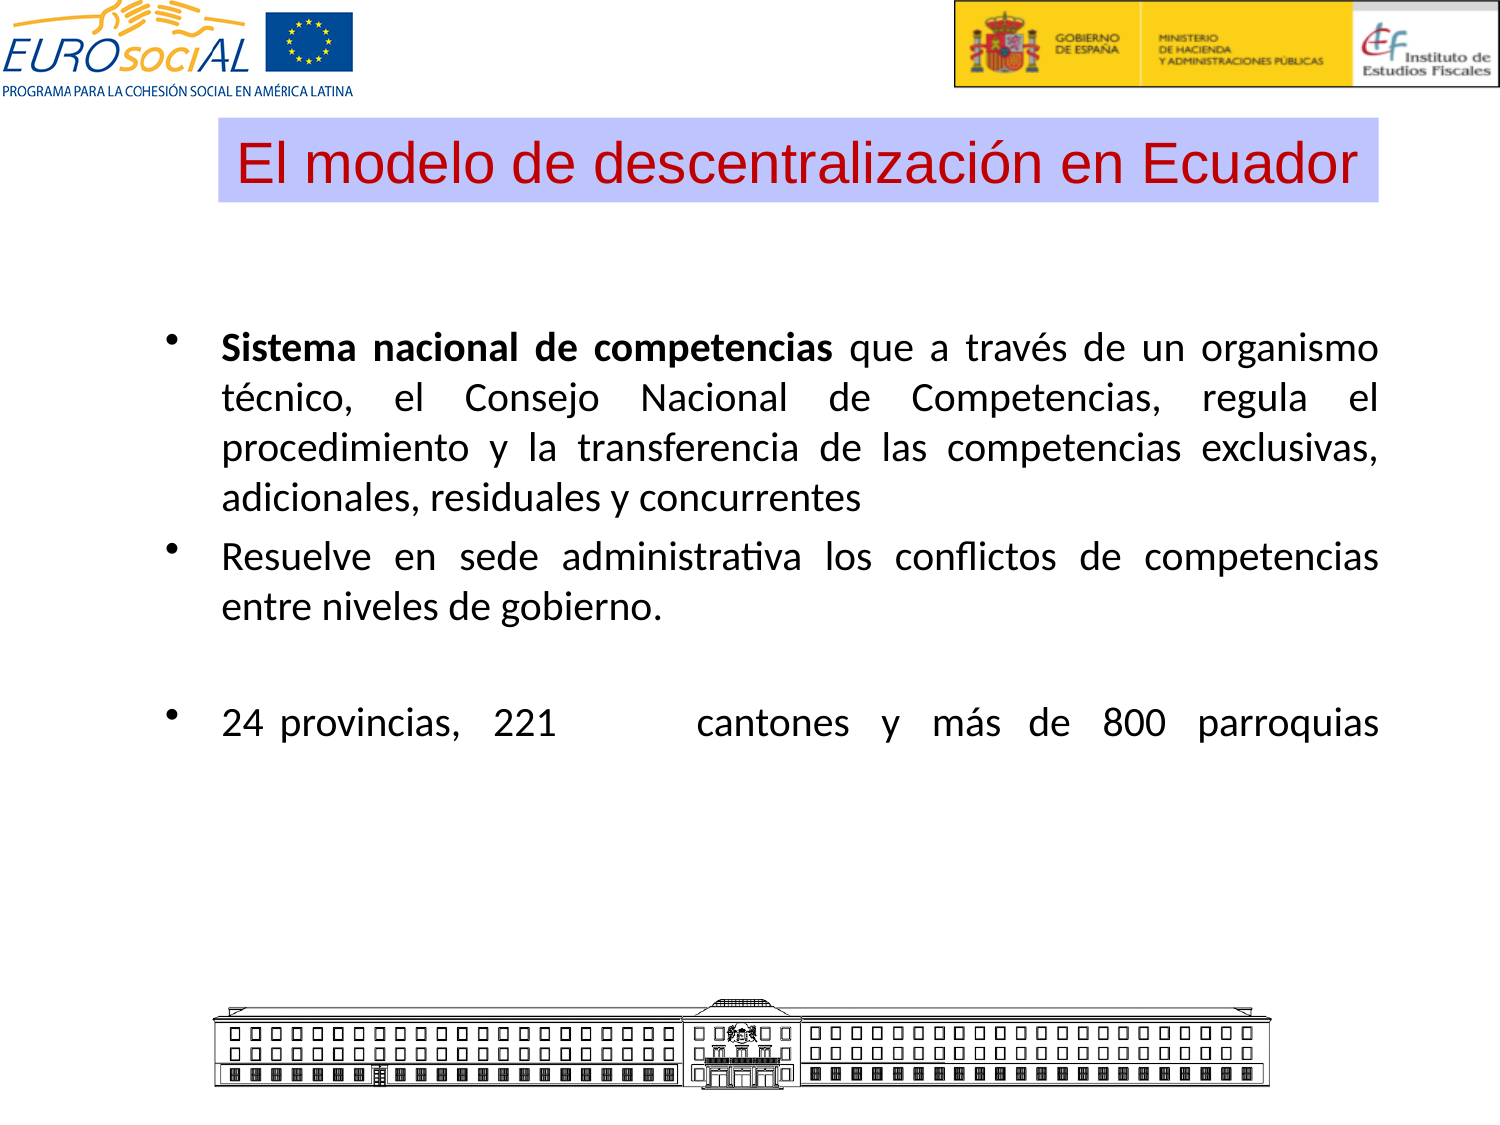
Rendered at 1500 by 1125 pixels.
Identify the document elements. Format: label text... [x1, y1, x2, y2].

list Sistema nacional de competencias que a través de un organismo técnico, el Consejo Nacional de Competencias, regula el procedimiento y la transferencia de las competencias exclusivas, adicionales, residuales y concurrentes Resuelve en sede administrativa los conflictos de competencias entre niveles de gobierno. 24 provincias, 221 cantones y más de 800 parroquias [150, 312, 1395, 925]
picture [212, 999, 1272, 1090]
picture [954, 0, 1500, 89]
picture [0, 0, 354, 97]
text_box El modelo de descentralización en Ecuador [218, 117, 1379, 203]
